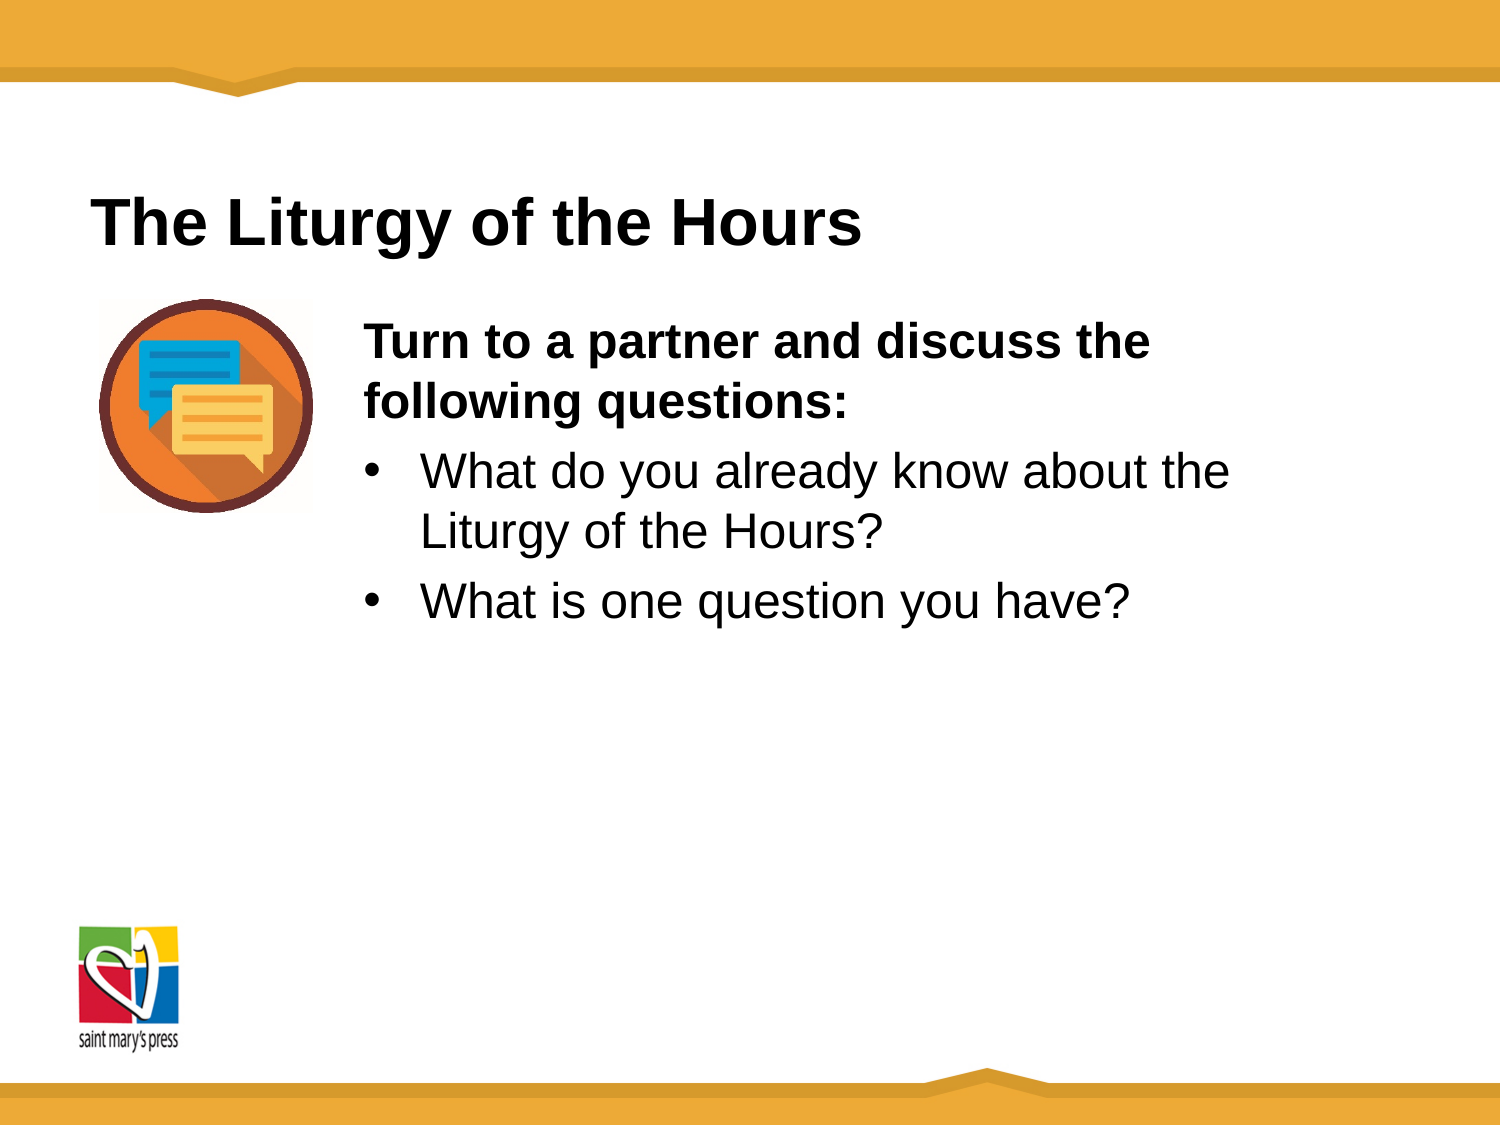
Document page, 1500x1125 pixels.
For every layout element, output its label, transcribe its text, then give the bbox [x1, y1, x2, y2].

picture [0, 0, 1500, 1125]
list Turn to a partner and discuss the following questions: What do you already know about the Liturgy of the Hours? What is one question you have? [348, 301, 1436, 833]
text_box The Liturgy of the Hours [74, 137, 1425, 300]
